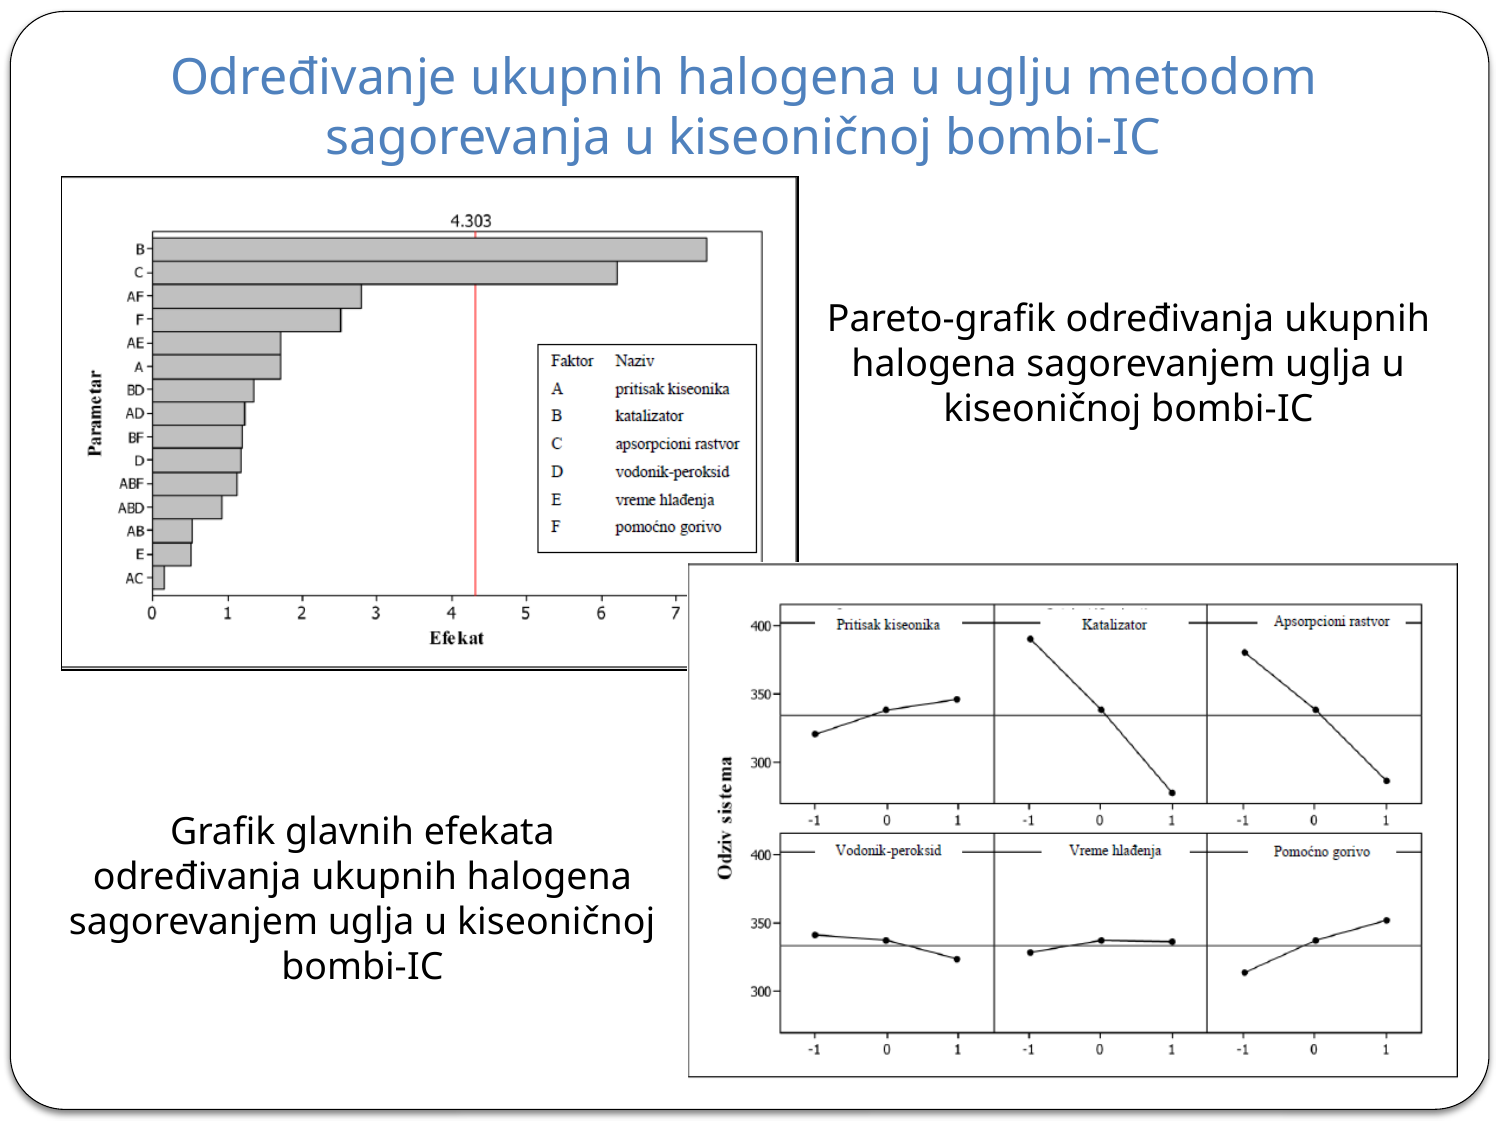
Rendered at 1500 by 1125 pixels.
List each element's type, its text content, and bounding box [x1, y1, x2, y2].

text_box Grafik glavnih efekata određivanja ukupnih halogena sagorevanjem uglja u kiseoničnoj bombi-IC [50, 799, 675, 995]
text_box Pareto-grafik određivanja ukupnih halogena sagorevanjem uglja u kiseoničnoj bombi-IC [802, 286, 1478, 436]
picture [62, 177, 1458, 1081]
text_box Određivanje ukupnih halogena u uglju metodom sagorevanja u kiseoničnoj bombi-IC [125, 37, 1363, 173]
